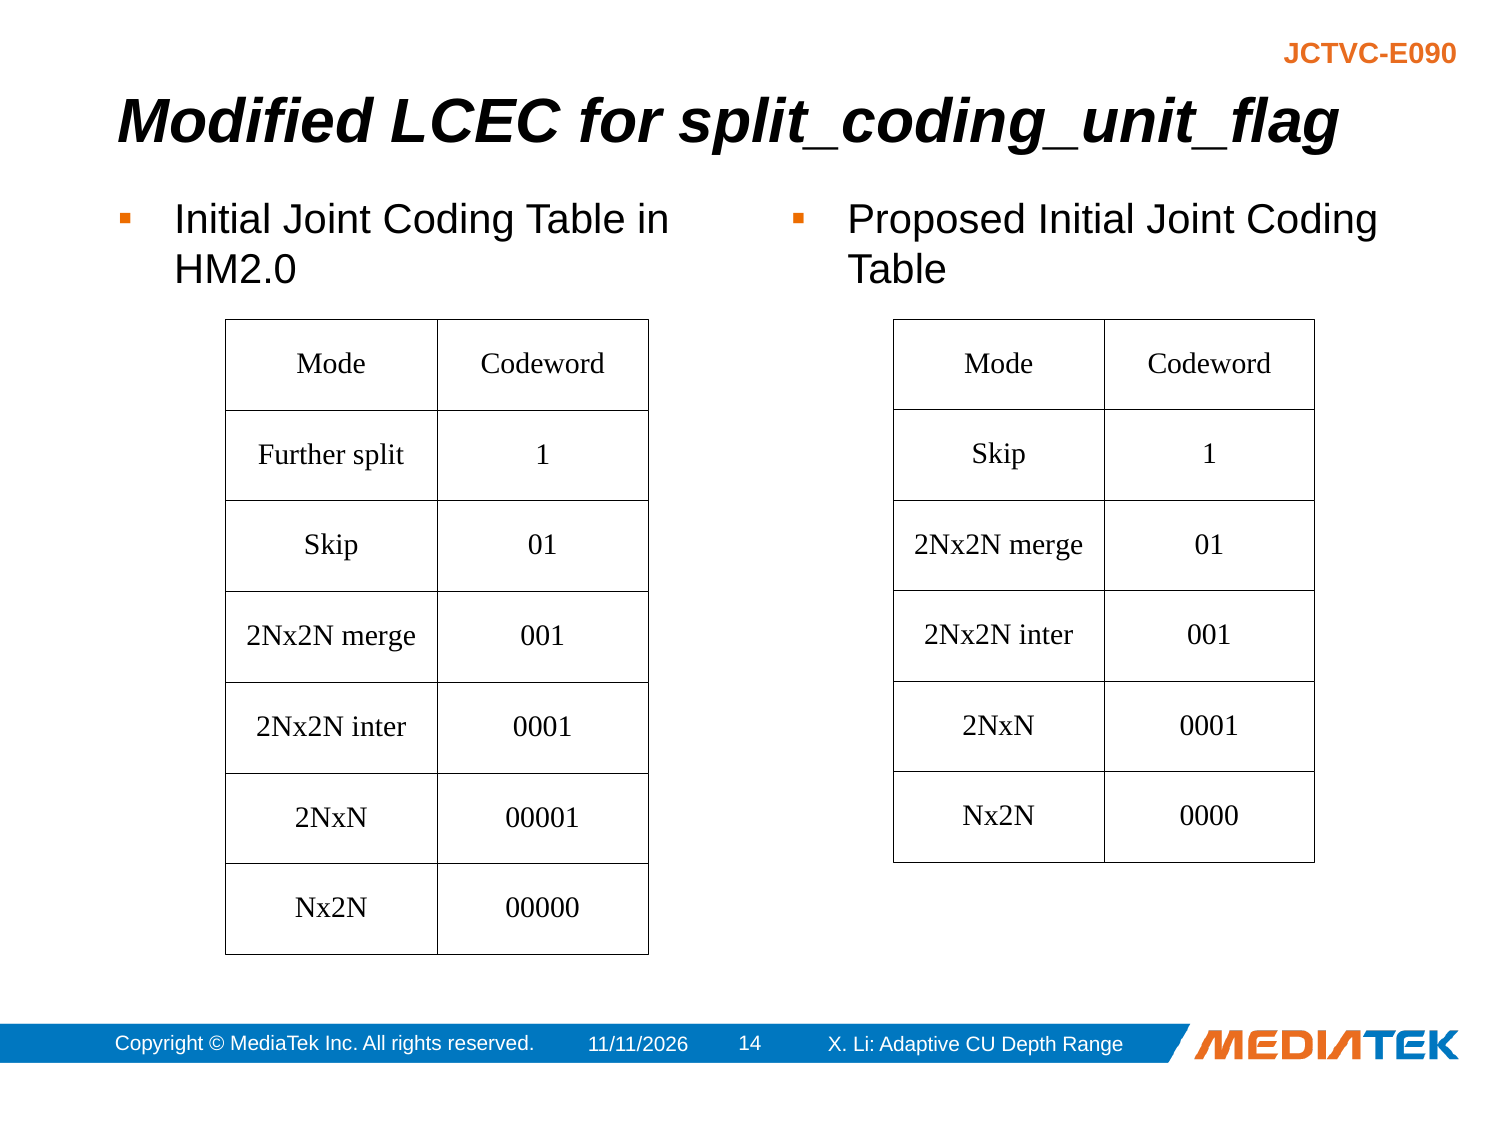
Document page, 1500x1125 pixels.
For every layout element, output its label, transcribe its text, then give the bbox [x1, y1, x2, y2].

list Proposed Initial Joint Coding Table [775, 184, 1425, 998]
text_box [890, 316, 1318, 866]
title Modified LCEC for split_coding_unit_flag [101, 62, 1425, 172]
footer Copyright © MediaTek Inc. All rights reserved. [99, 1022, 573, 1090]
list Initial Joint Coding Table in HM2.0 [102, 184, 752, 998]
picture [789, 1023, 1459, 1063]
slide_number 13 [711, 1022, 789, 1090]
picture [0, 1023, 99, 1063]
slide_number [573, 1022, 711, 1090]
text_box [222, 316, 652, 958]
